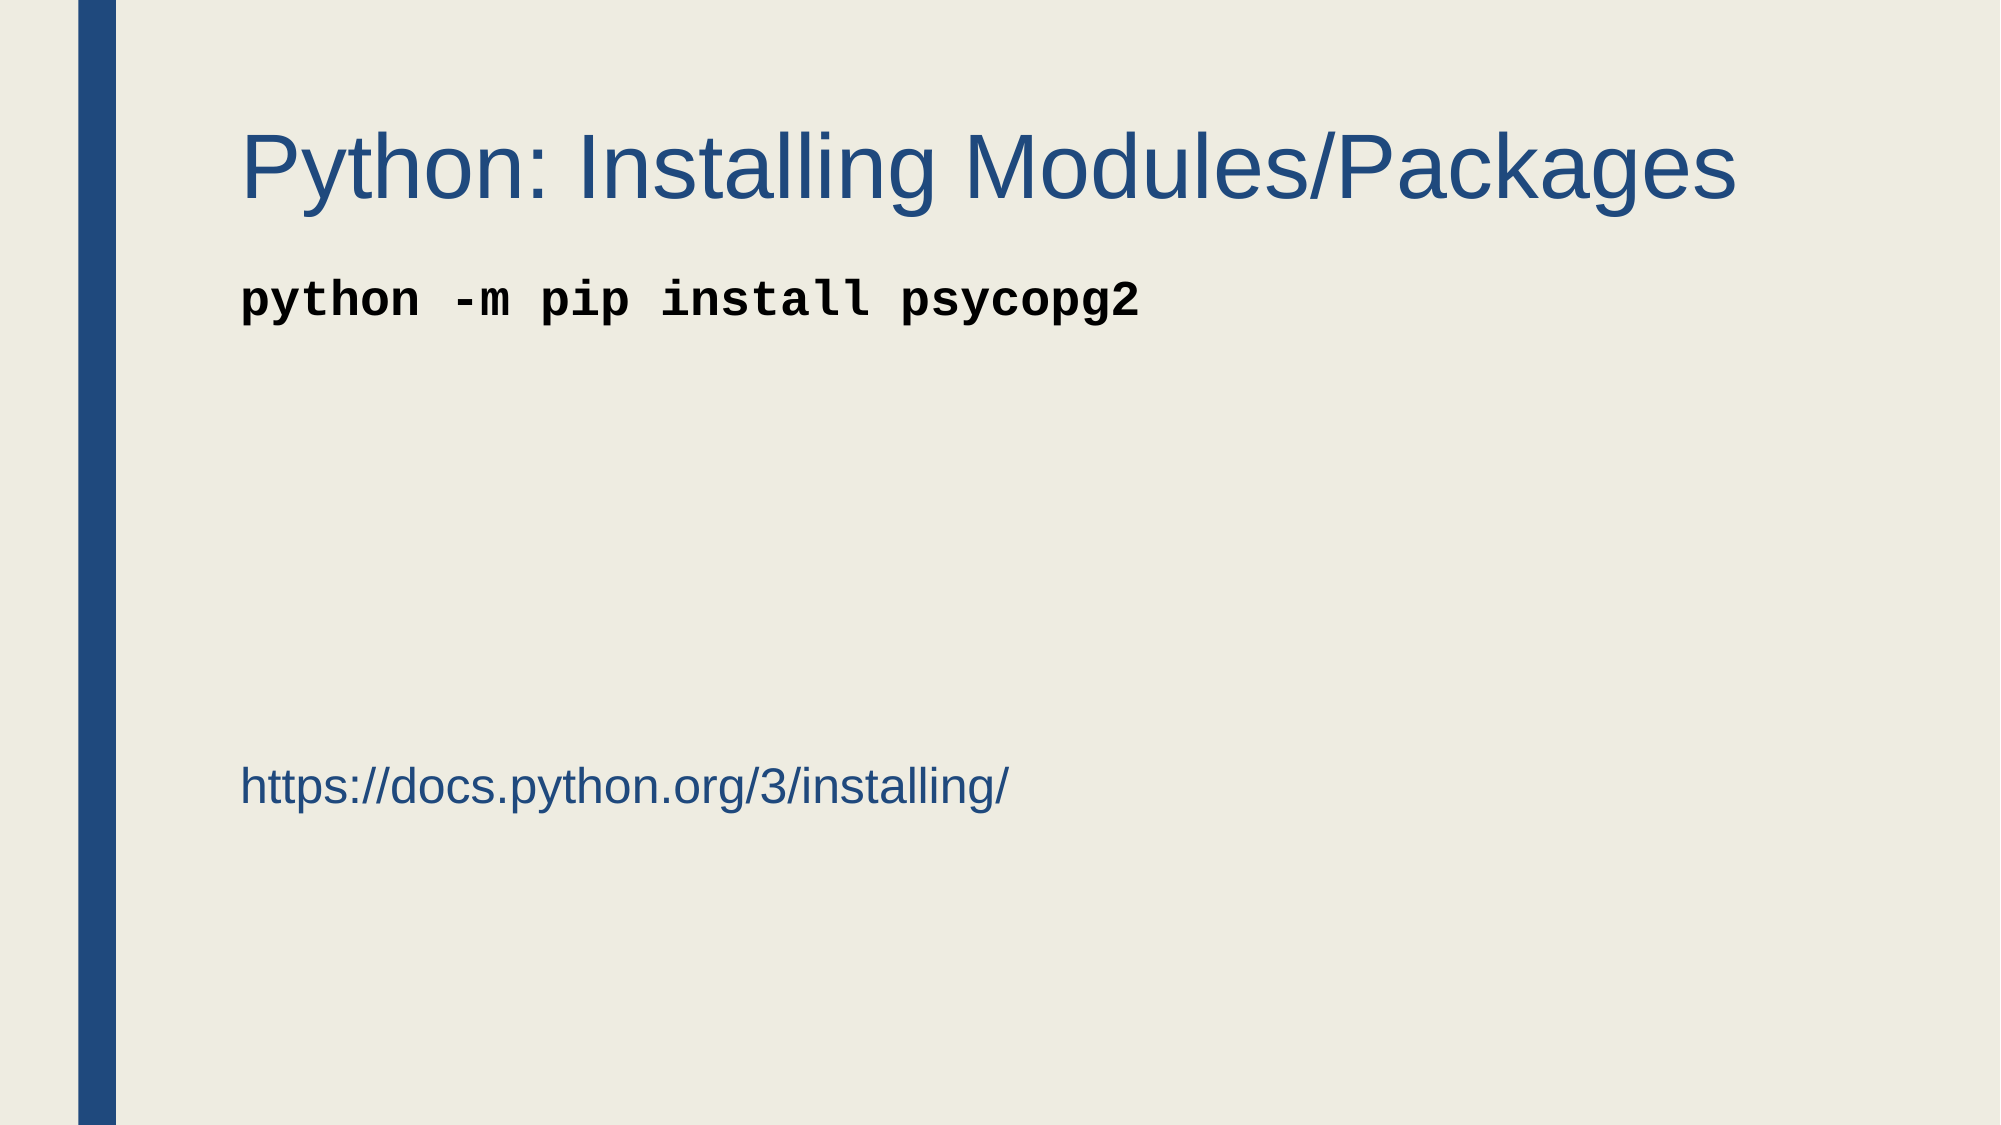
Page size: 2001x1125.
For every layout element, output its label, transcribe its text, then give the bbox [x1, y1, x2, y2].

list python -m pip install psycopg2 https://docs.python.org/3/installing/ [225, 262, 1800, 850]
title Python: Installing Modules/Packages [225, 112, 1800, 262]
